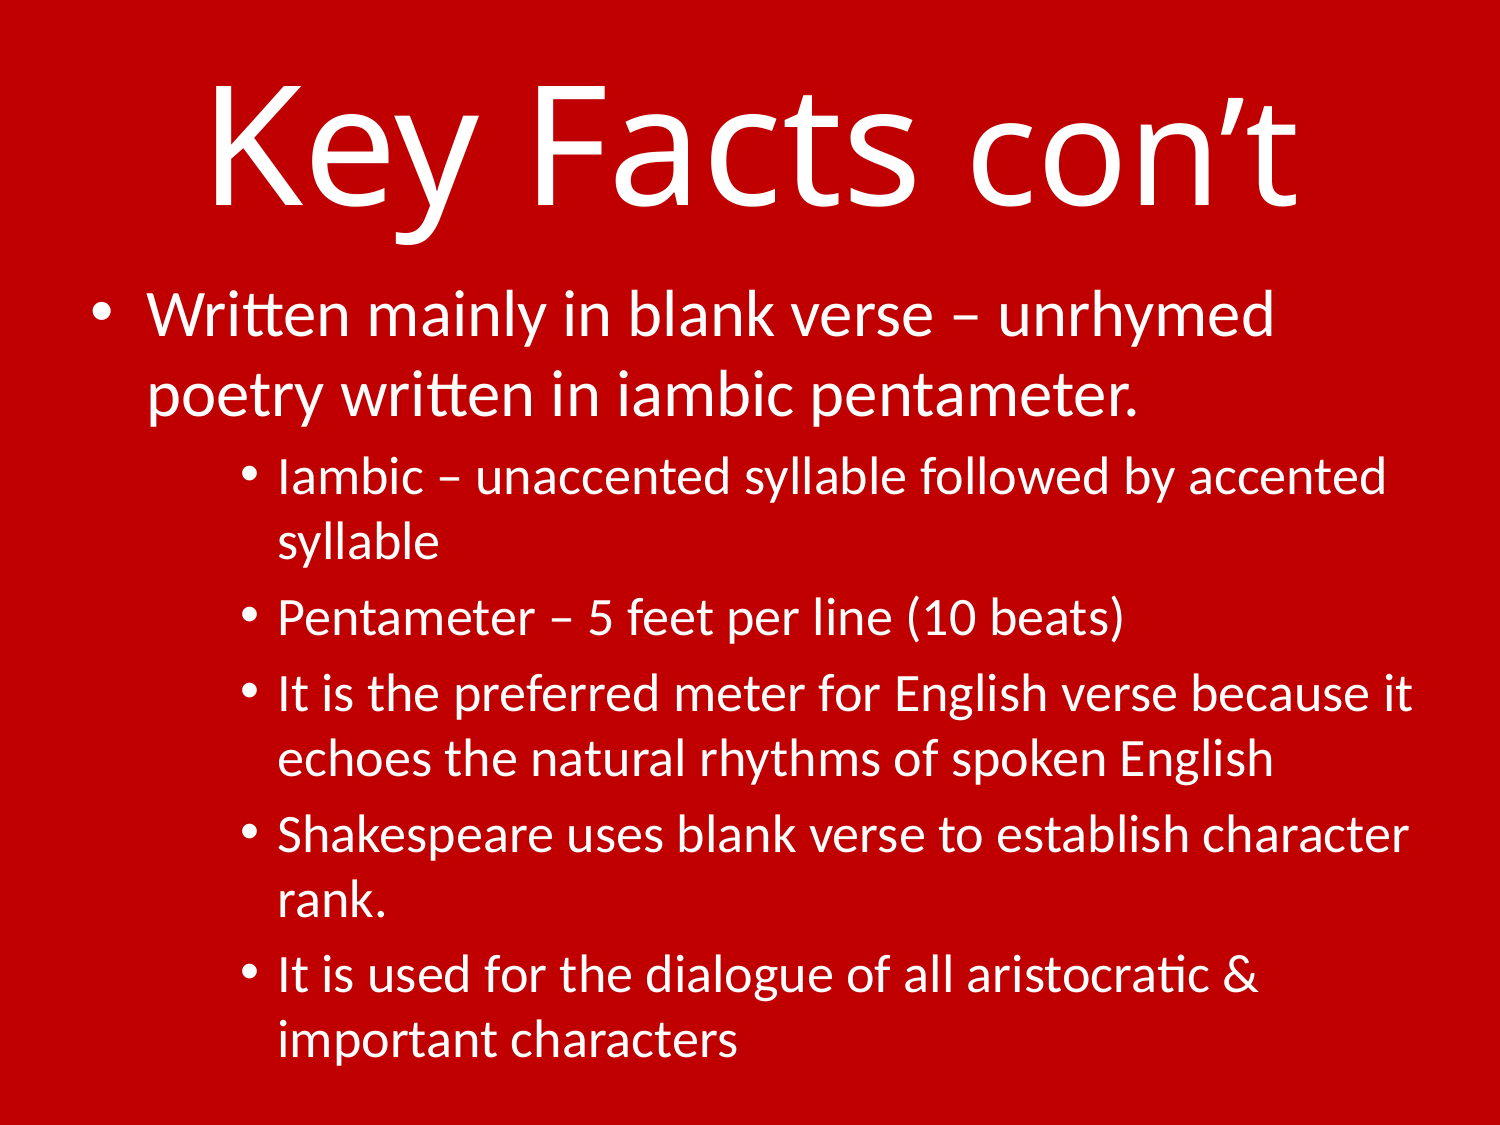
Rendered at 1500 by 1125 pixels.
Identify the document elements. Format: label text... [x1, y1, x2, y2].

title Key Facts con’t [75, 45, 1425, 233]
list Written mainly in blank verse – unrhymed poetry written in iambic pentameter. Iambic – unaccented syllable followed by accented syllable Pentameter – 5 feet per line (10 beats) It is the preferred meter for English verse because it echoes the natural rhythms of spoken English Shakespeare uses blank verse to establish character rank. It is used for the dialogue of all aristocratic & important characters [75, 262, 1463, 1100]
